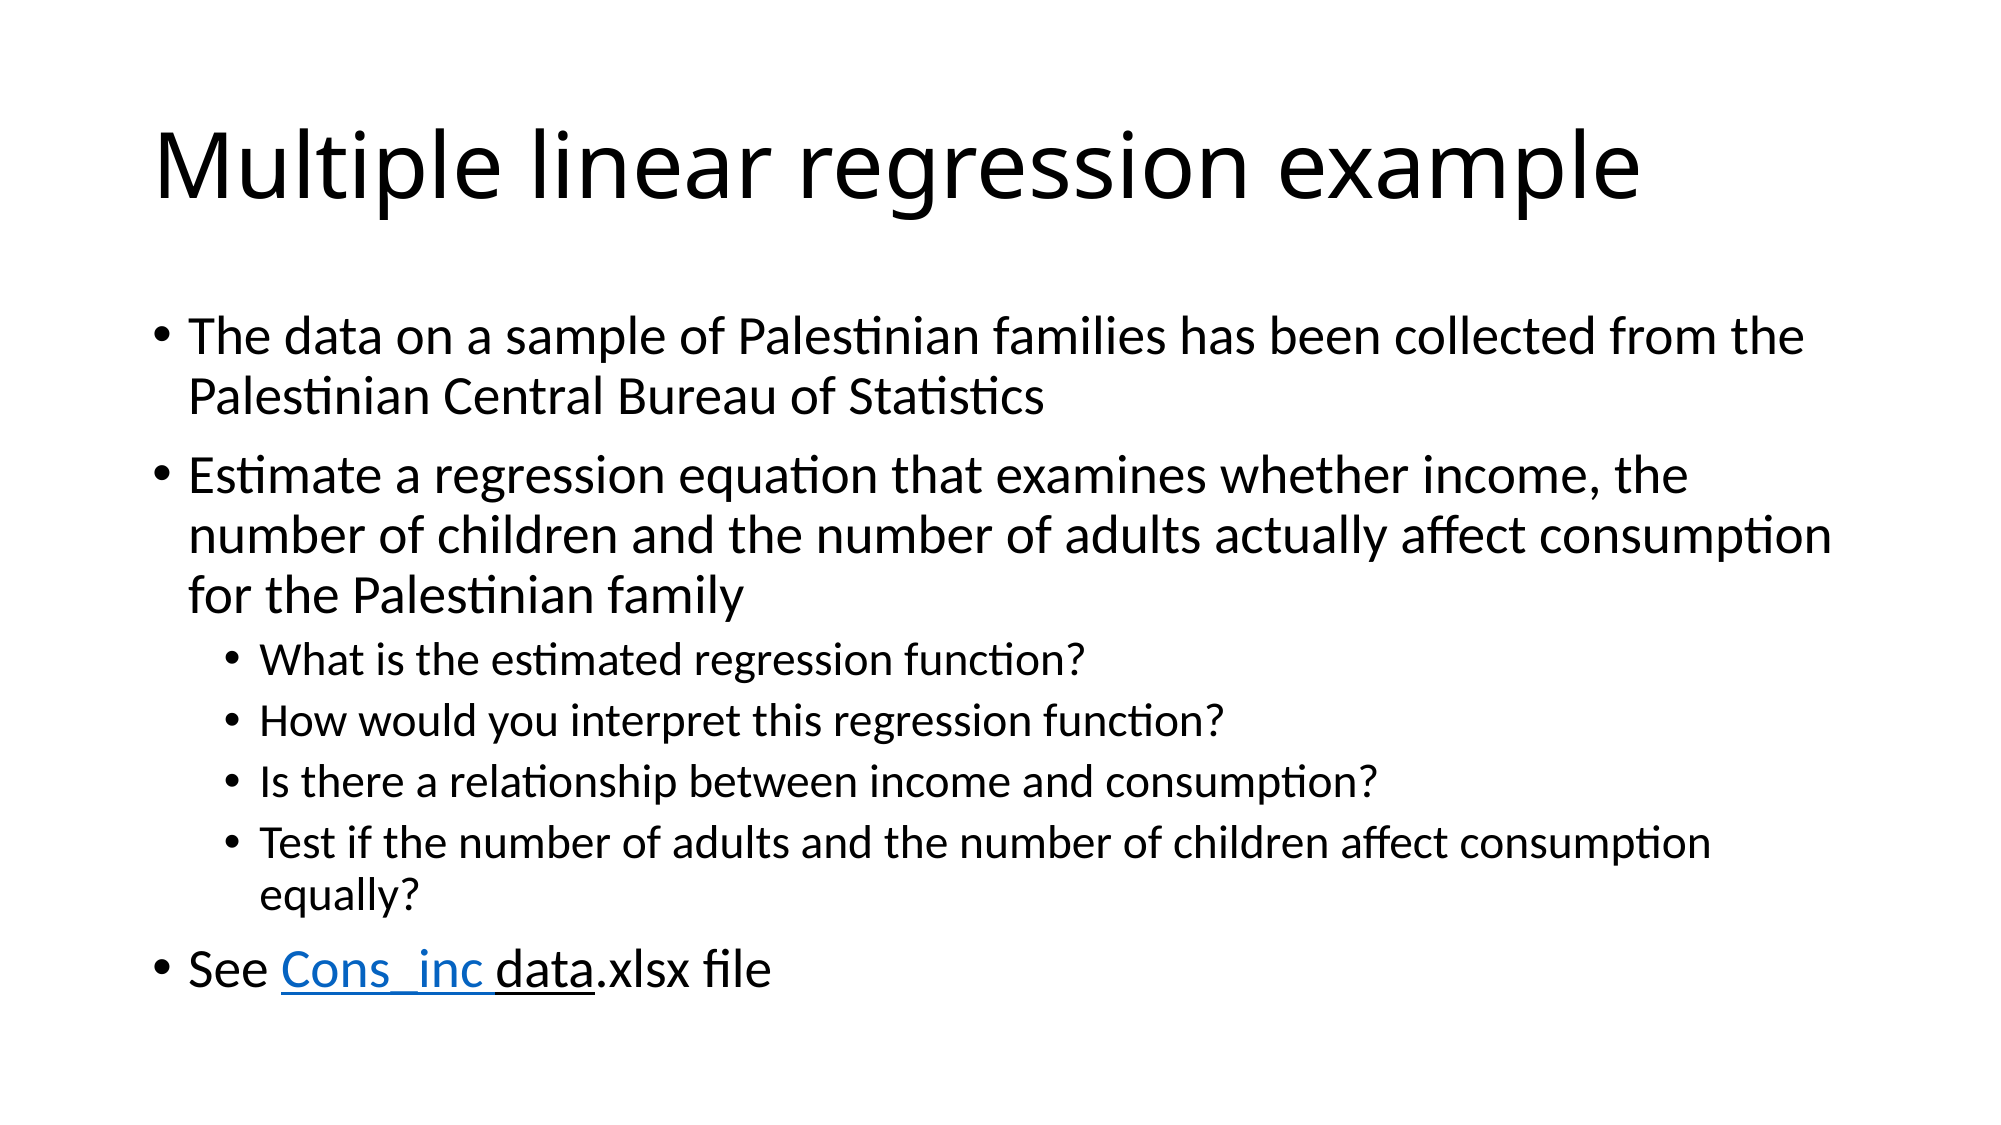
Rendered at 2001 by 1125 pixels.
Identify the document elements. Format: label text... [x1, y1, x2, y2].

list The data on a sample of Palestinian families has been collected from the Palestinian Central Bureau of Statistics Estimate a regression equation that examines whether income, the number of children and the number of adults actually affect consumption for the Palestinian family What is the estimated regression function? How would you interpret this regression function? Is there a relationship between income and consumption? Test if the number of adults and the number of children affect consumption equally? See Cons_inc data.xlsx file [137, 299, 1863, 1014]
title Multiple linear regression example [137, 59, 1863, 278]
